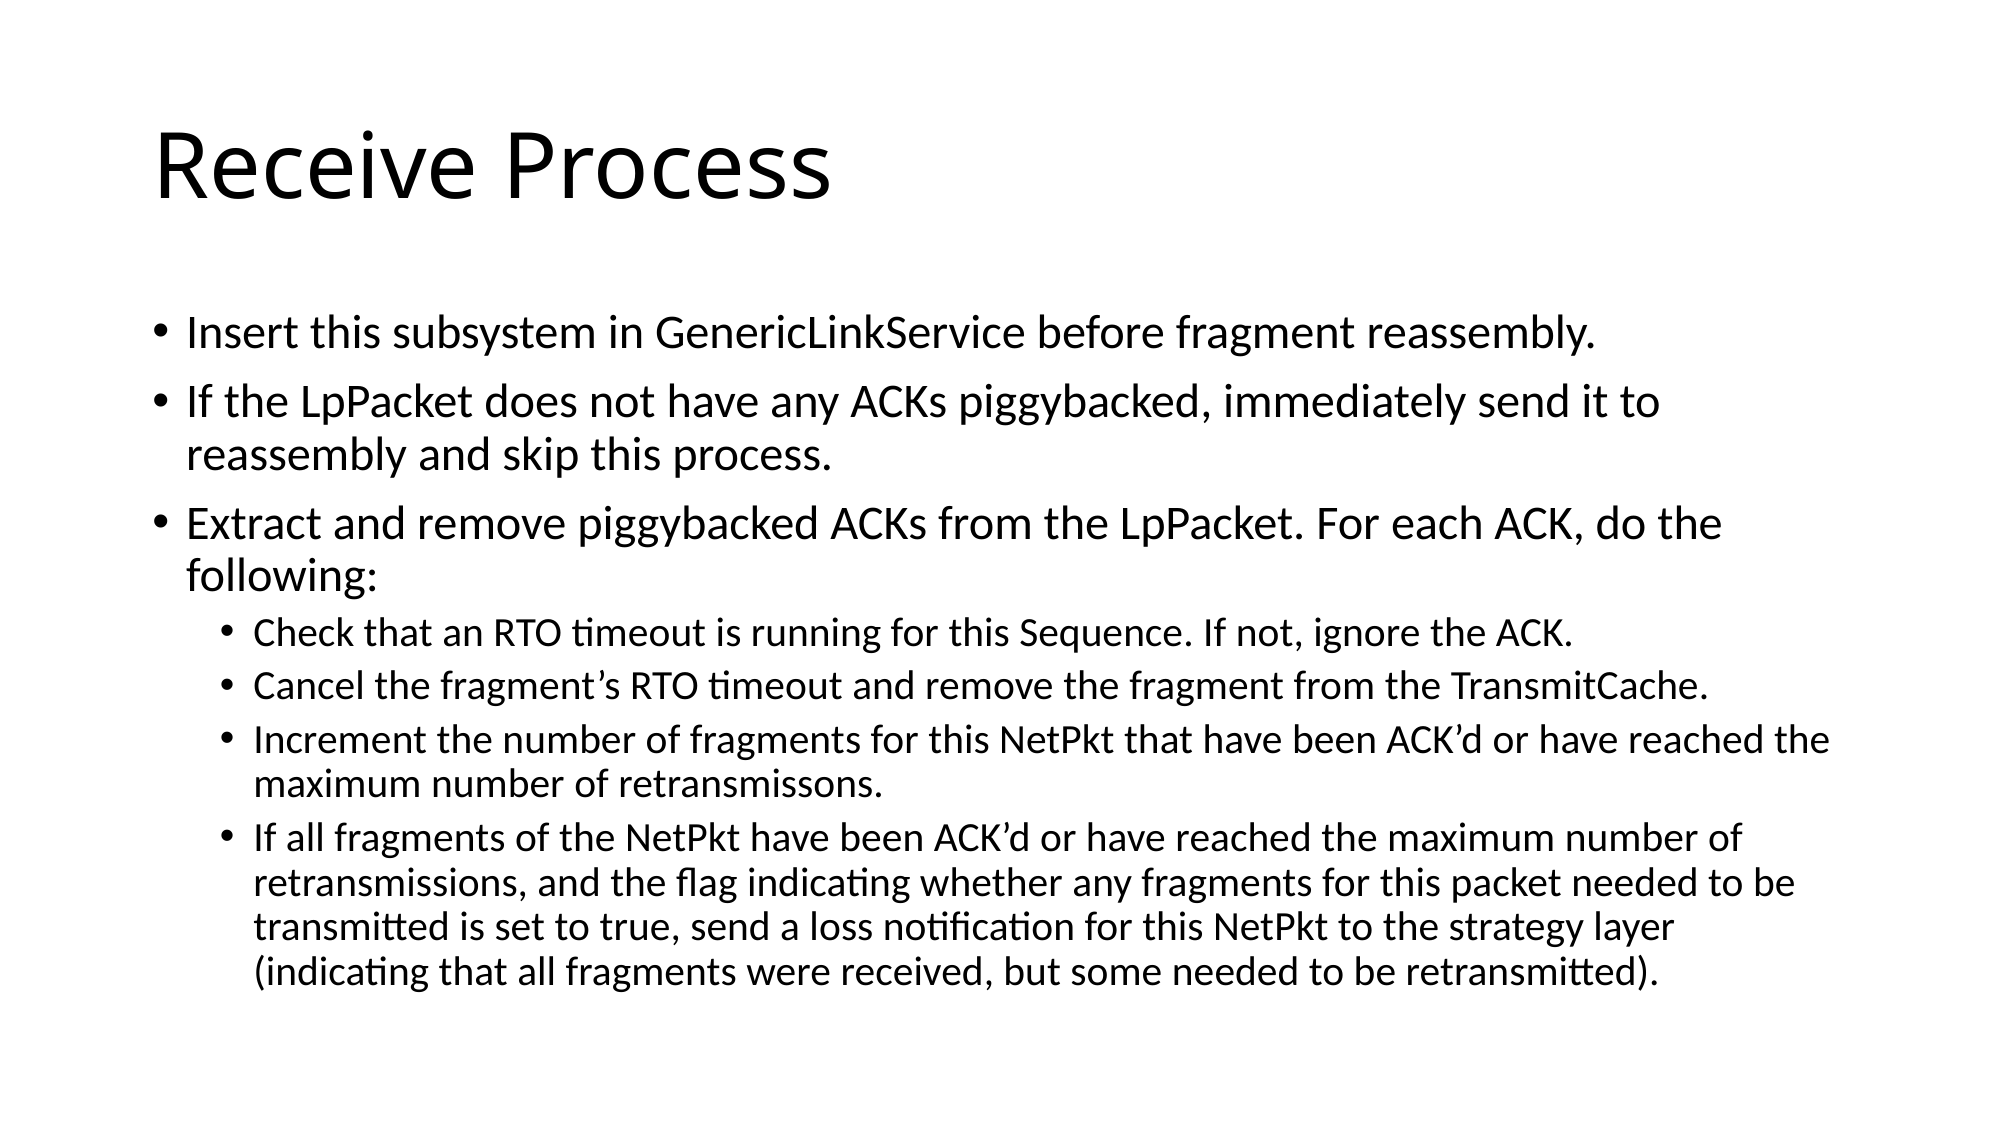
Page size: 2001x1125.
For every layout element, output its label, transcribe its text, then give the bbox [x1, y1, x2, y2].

title Receive Process [137, 59, 1863, 278]
list Insert this subsystem in GenericLinkService before fragment reassembly. If the LpPacket does not have any ACKs piggybacked, immediately send it to reassembly and skip this process. Extract and remove piggybacked ACKs from the LpPacket. For each ACK, do the following: Check that an RTO timeout is running for this Sequence. If not, ignore the ACK. Cancel the fragment’s RTO timeout and remove the fragment from the TransmitCache. Increment the number of fragments for this NetPkt that have been ACK’d or have reached the maximum number of retransmissons. If all fragments of the NetPkt have been ACK’d or have reached the maximum number of retransmissions, and the flag indicating whether any fragments for this packet needed to be transmitted is set to true, send a loss notification for this NetPkt to the strategy layer (indicating that all fragments were received, but some needed to be retransmitted). [137, 299, 1863, 1014]
